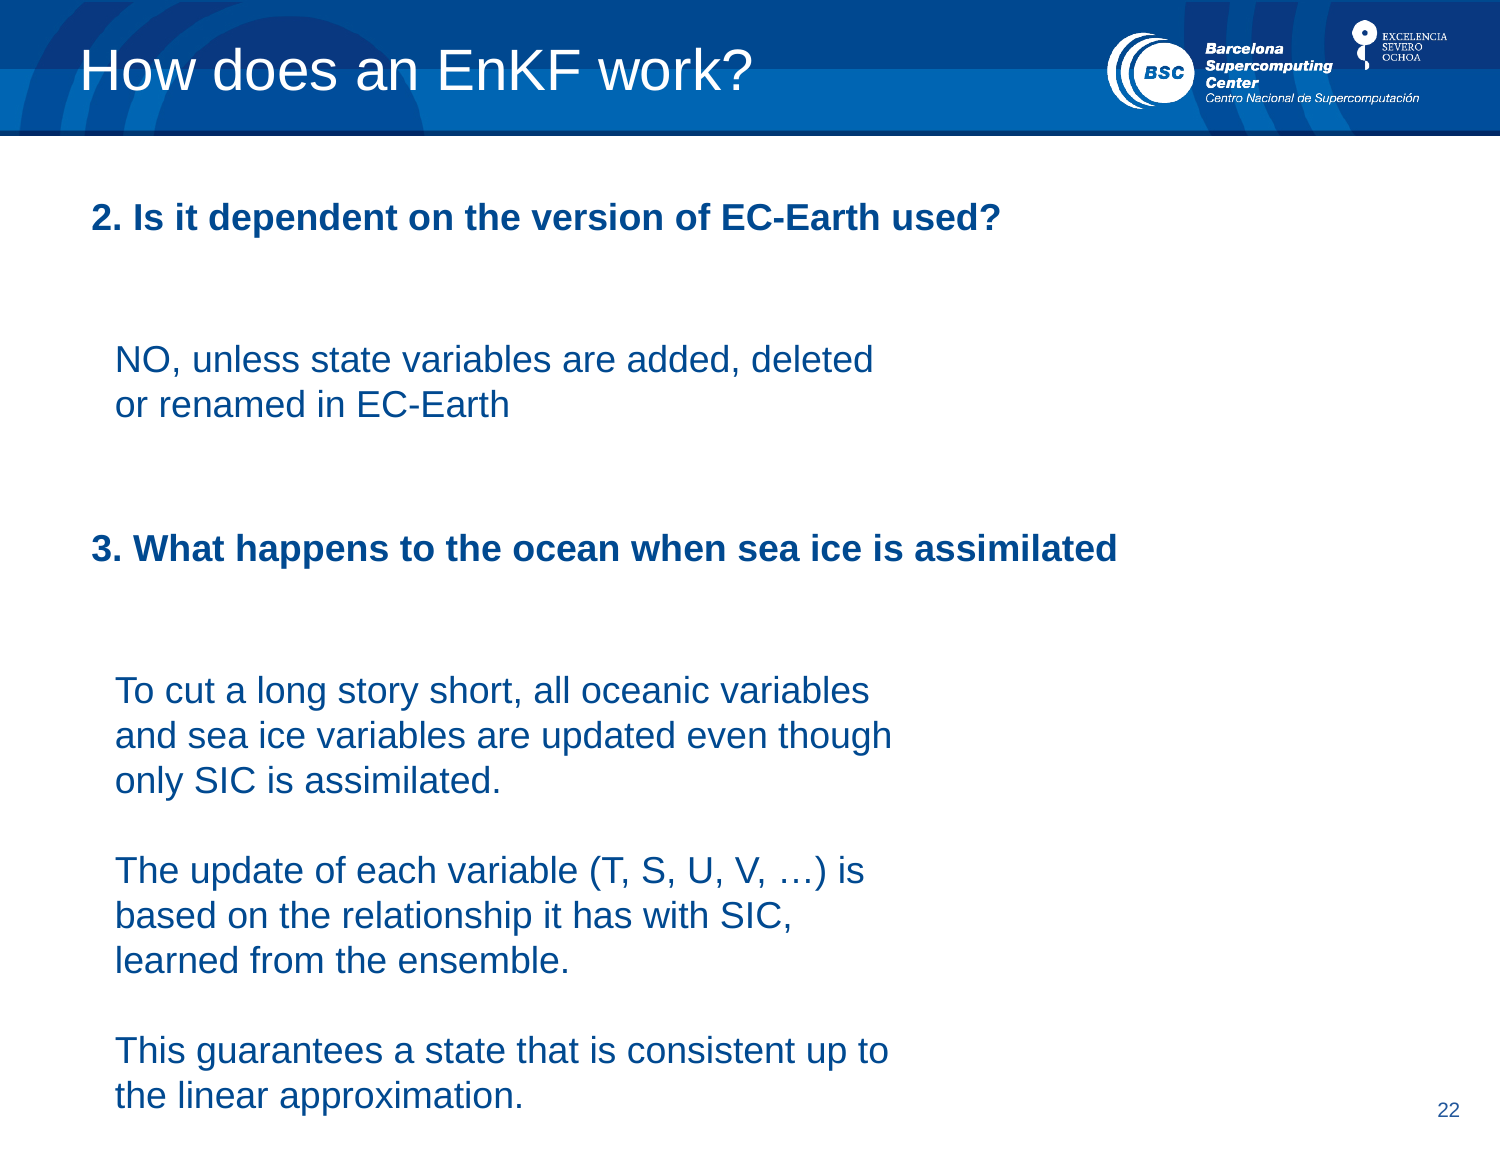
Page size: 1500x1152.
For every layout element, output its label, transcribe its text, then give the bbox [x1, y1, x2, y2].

text_box 2. Is it dependent on the version of EC-Earth used? [76, 185, 1306, 246]
text_box 3. What happens to the ocean when sea ice is assimilated [76, 516, 1306, 577]
title How does an EnKF work? [65, 24, 824, 139]
picture [0, 0, 1500, 136]
text_box To cut a long story short, all oceanic variables and sea ice variables are updated even though only SIC is assimilated. The update of each variable (T, S, U, V, …) is based on the relationship it has with SIC, learned from the ensemble. This guarantees a state that is consistent up to the linear approximation. [100, 658, 916, 1124]
text_box NO, unless state variables are added, deleted or renamed in EC-Earth [100, 327, 916, 433]
